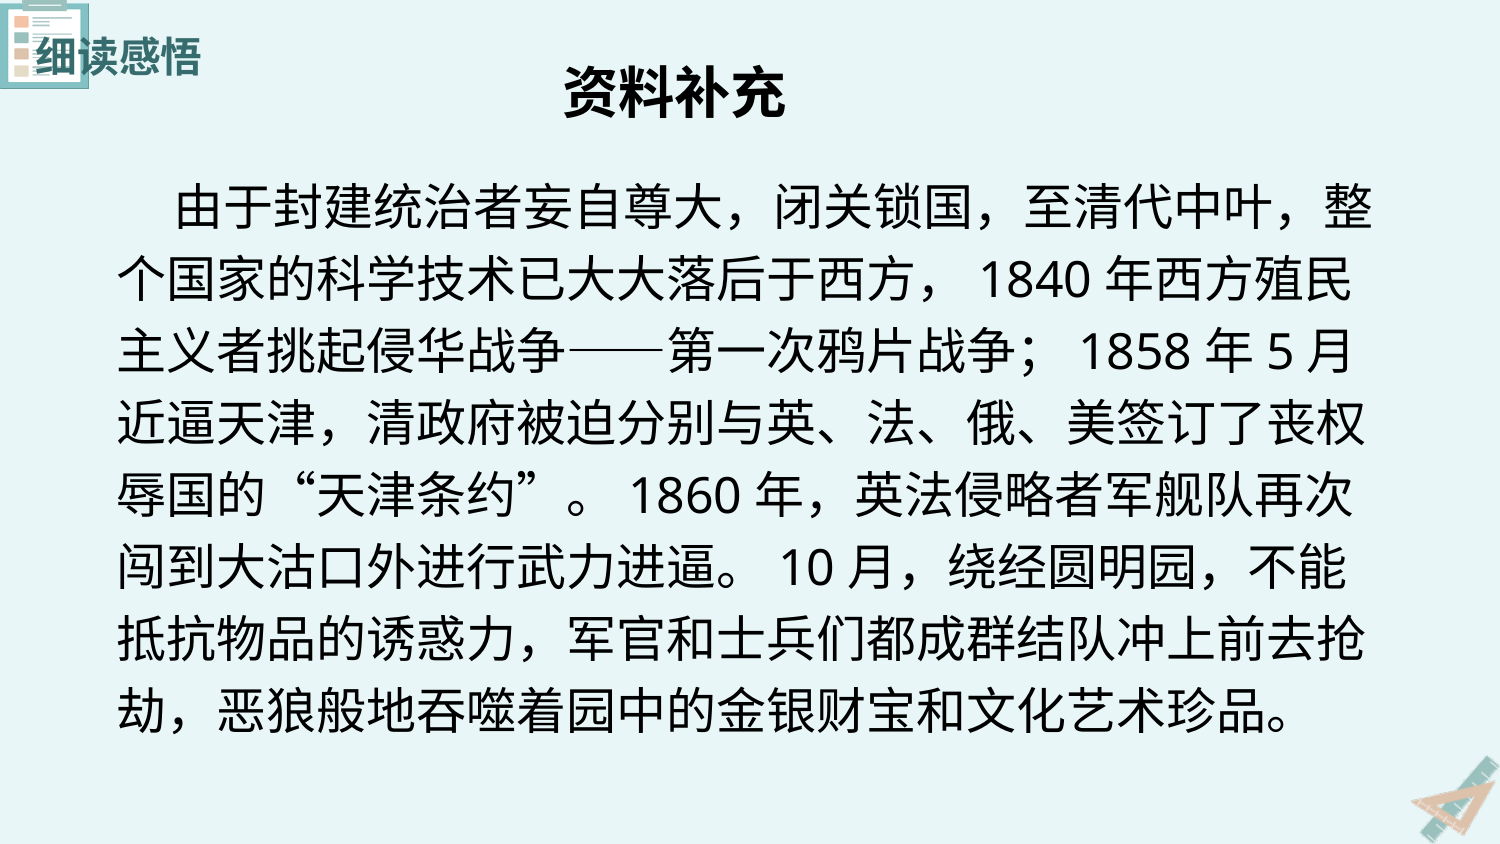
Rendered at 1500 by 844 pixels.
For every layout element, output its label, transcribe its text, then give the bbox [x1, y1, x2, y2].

text_box 由于封建统治者妄自尊大，闭关锁国，至清代中叶，整个国家的科学技术已大大落后于西方，1840年西方殖民主义者挑起侵华战争——第一次鸦片战争；1858年5月近逼天津，清政府被迫分别与英、法、俄、美签订了丧权辱国的“天津条约”。1860年，英法侵略者军舰队再次闯到大沽口外进行武力进逼。10月，绕经圆明园，不能抵抗物品的诱惑力，军官和士兵们都成群结队冲上前去抢劫，恶狼般地吞噬着园中的金银财宝和文化艺术珍品。 [105, 158, 1395, 746]
text_box 资料补充 [550, 51, 799, 131]
text_box 细读感悟 [89, 25, 261, 87]
picture [0, 0, 89, 89]
picture [1411, 755, 1500, 844]
